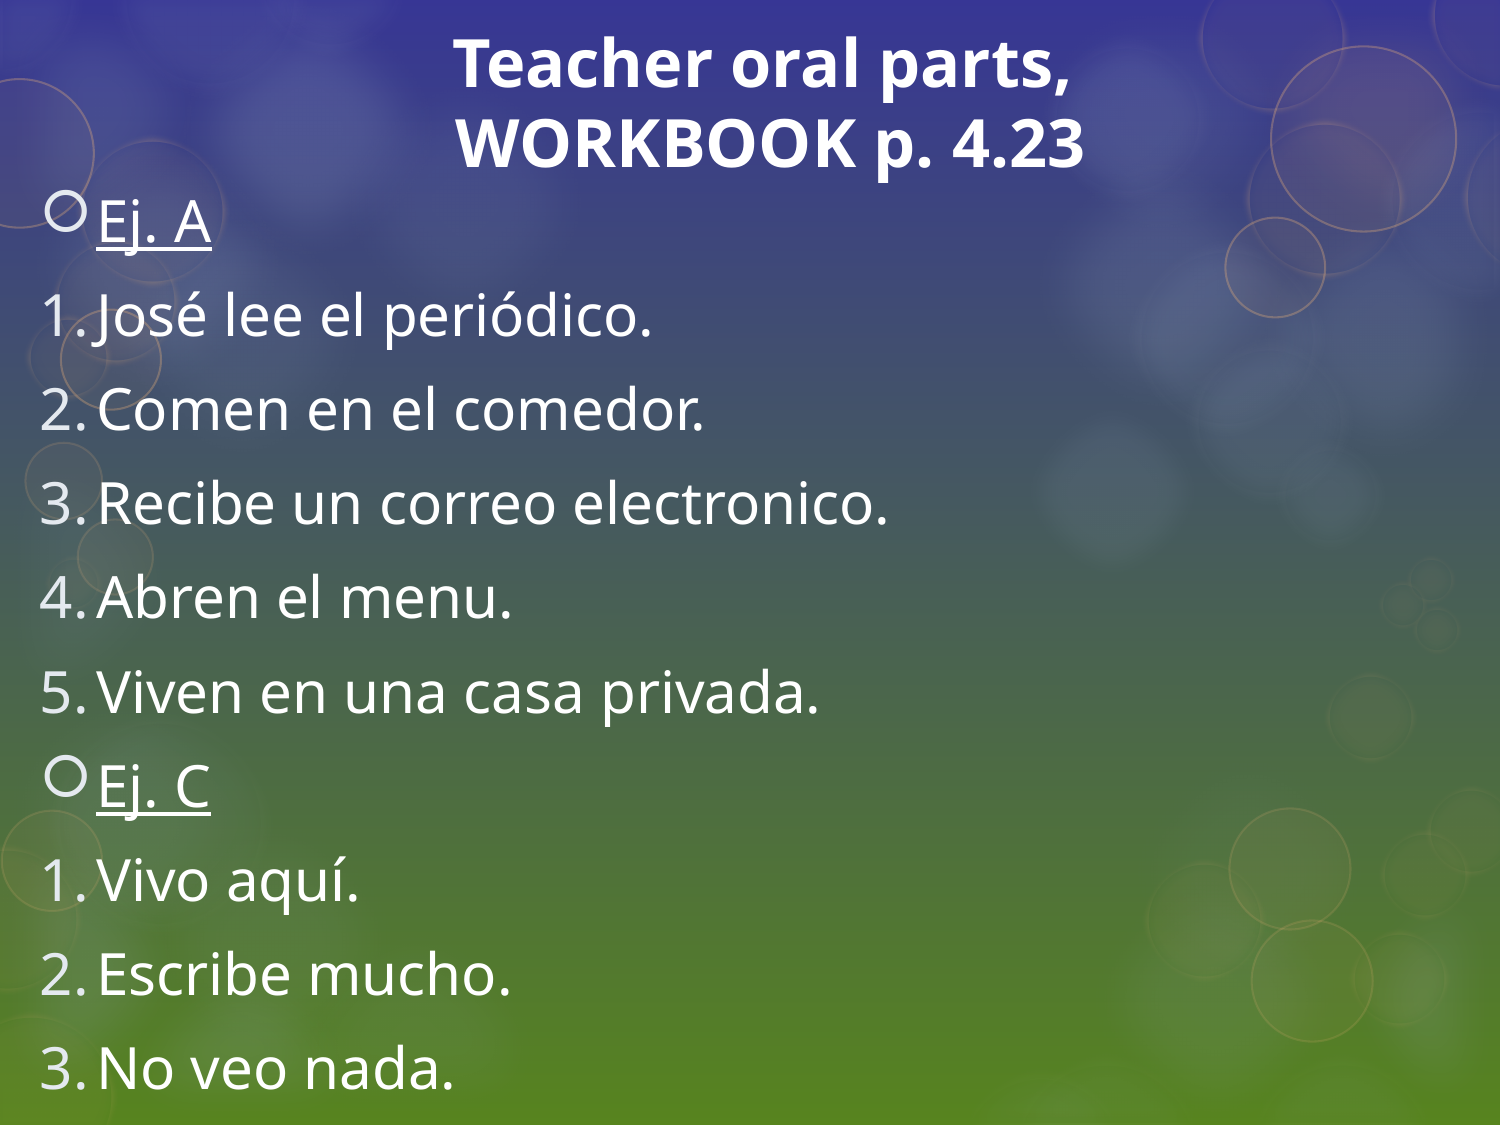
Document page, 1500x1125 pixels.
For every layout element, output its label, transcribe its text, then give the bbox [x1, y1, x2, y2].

list Ej. A José lee el periódico. Comen en el comedor. Recibe un correo electronico. Abren el menu. Viven en una casa privada. Ej. C Vivo aquí. Escribe mucho. No veo nada. [24, 310, 1488, 975]
title Teacher oral parts, WORKBOOK p. 4.23 [24, 24, 1500, 177]
